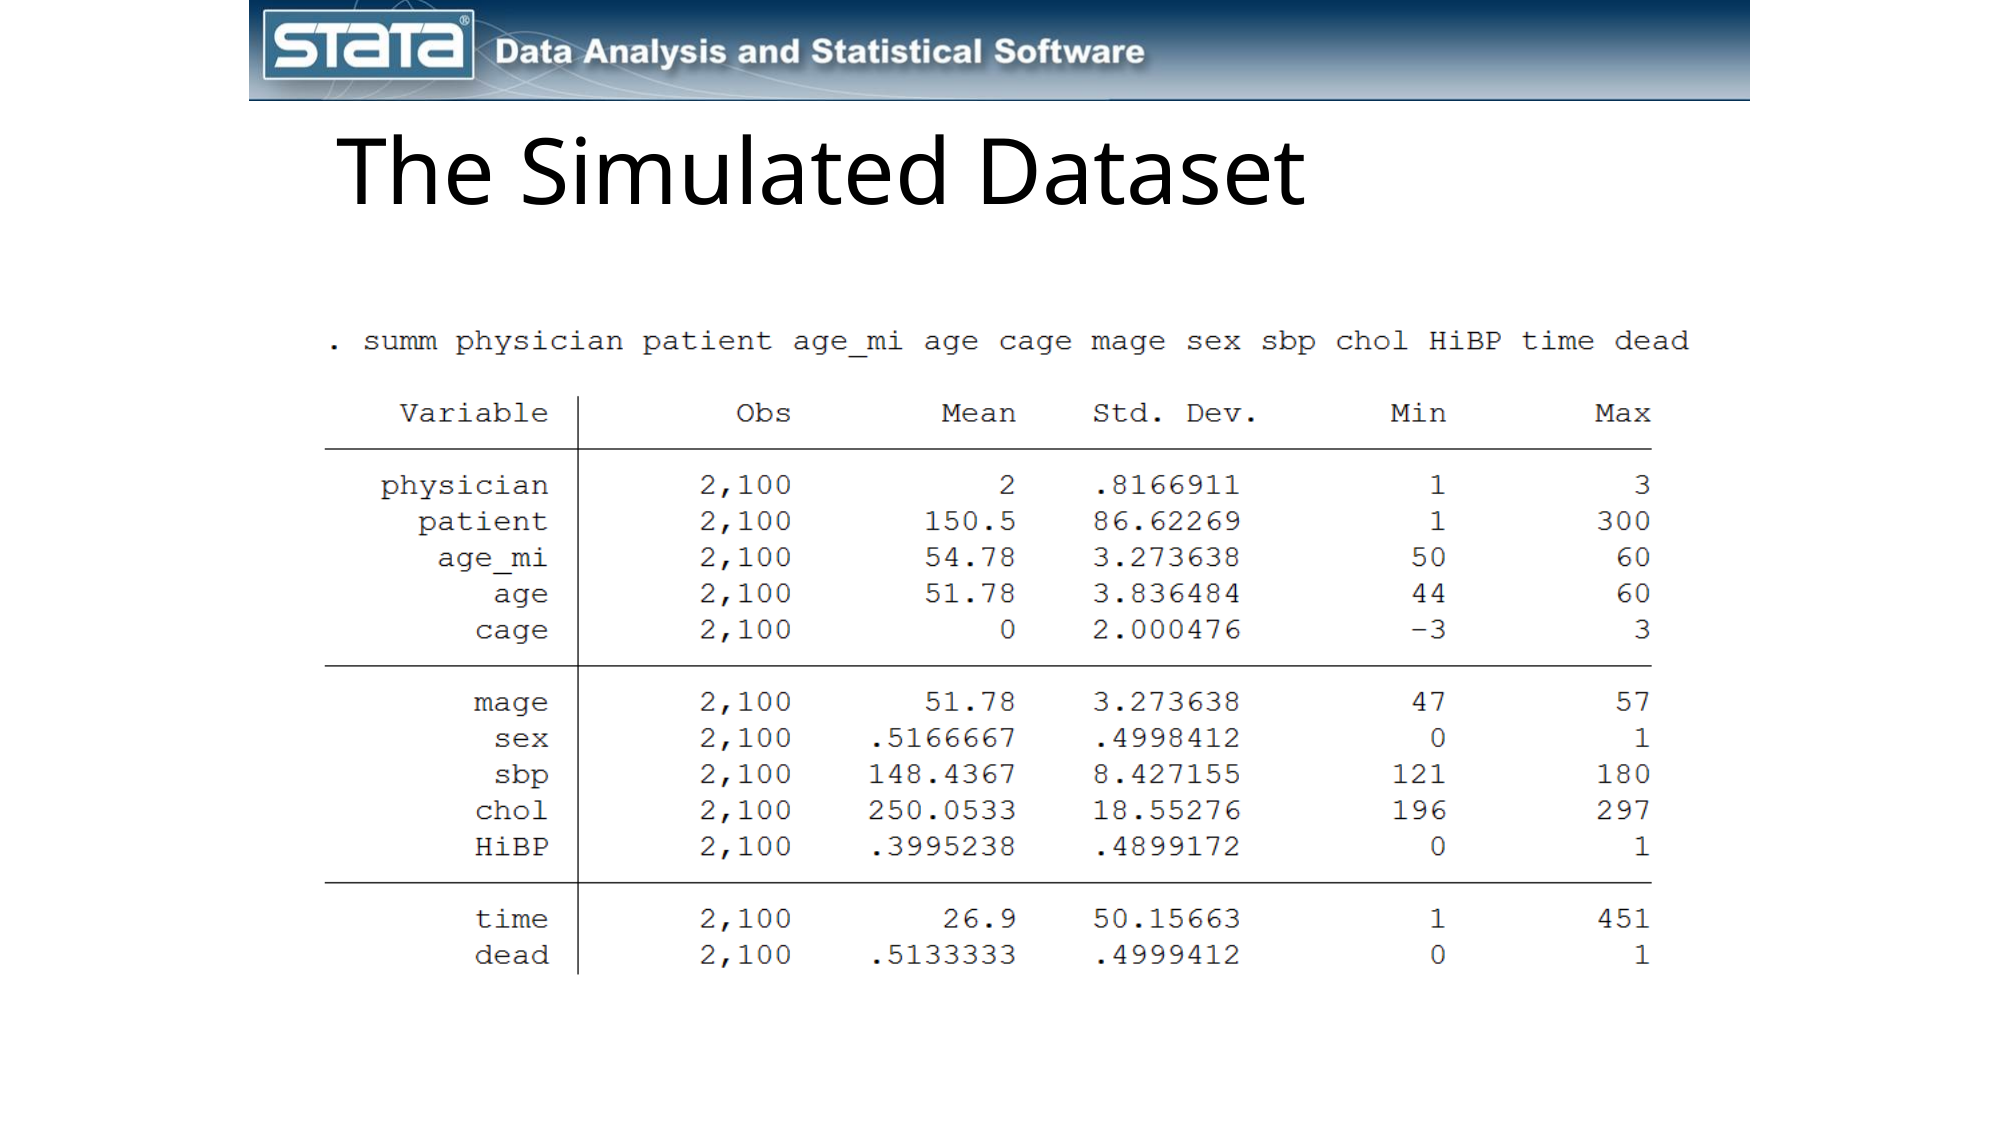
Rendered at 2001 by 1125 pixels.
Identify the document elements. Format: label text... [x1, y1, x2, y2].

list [320, 324, 1700, 988]
picture [249, 0, 1750, 101]
title The Simulated Dataset [321, 101, 1671, 250]
